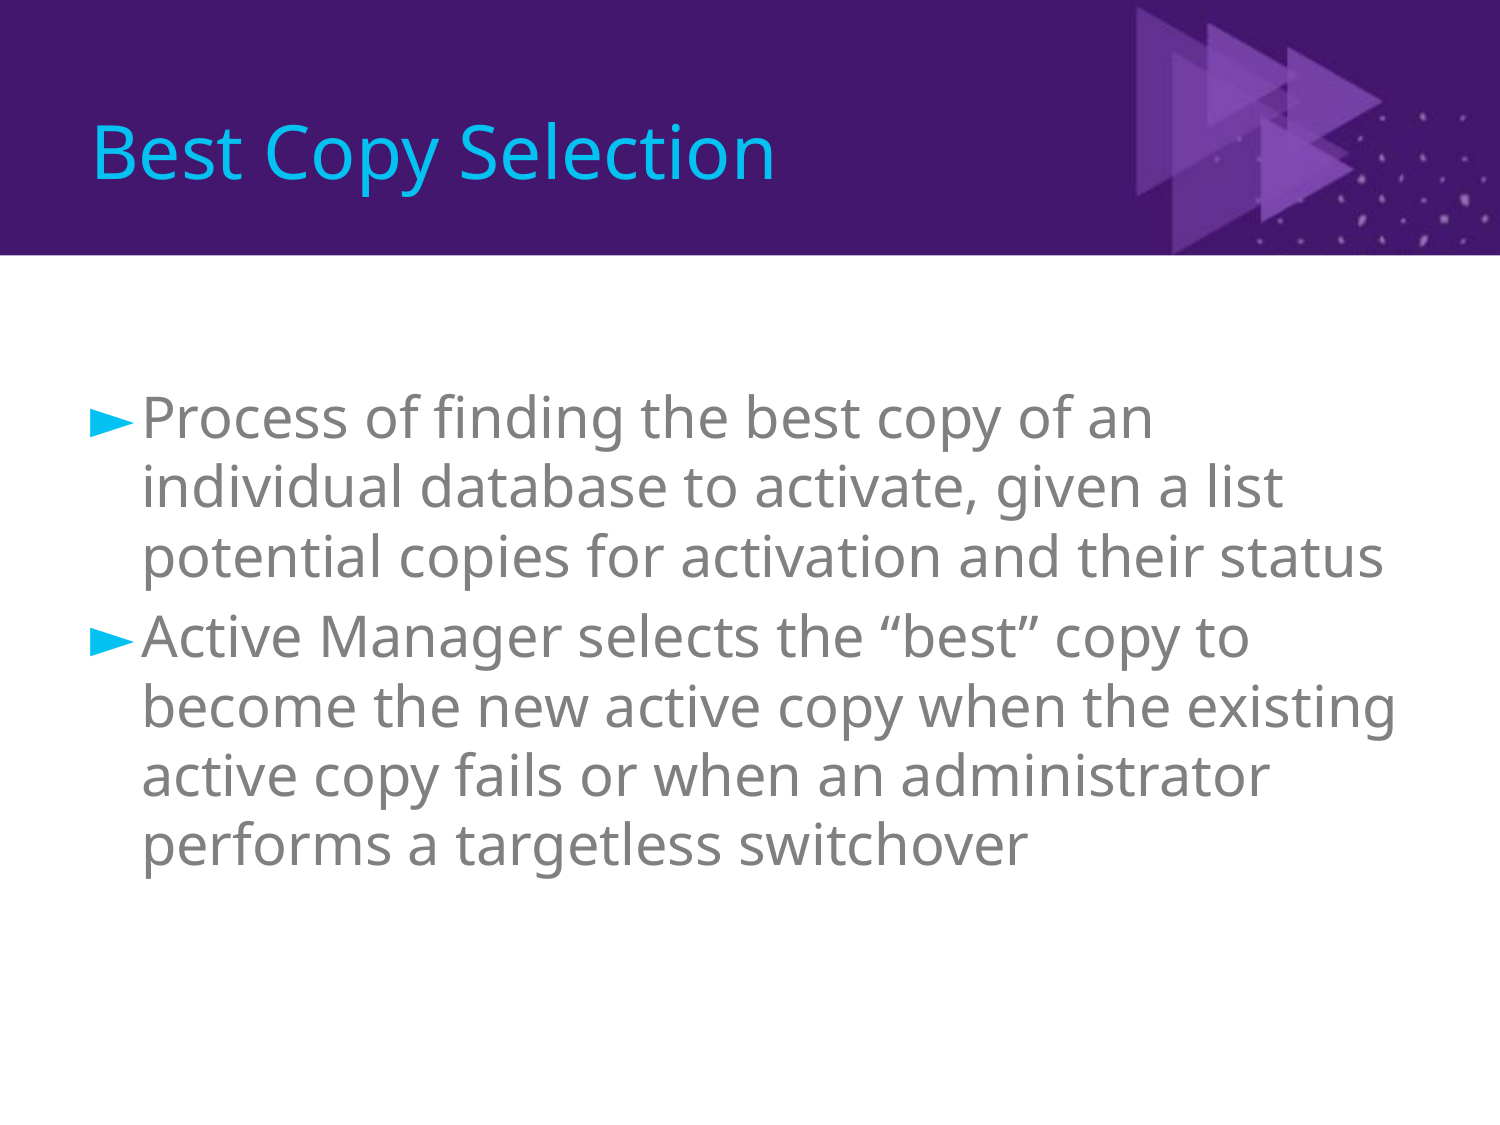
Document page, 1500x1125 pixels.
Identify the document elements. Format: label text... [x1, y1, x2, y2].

picture [0, 0, 1500, 255]
list Process of finding the best copy of an individual database to activate, given a list potential copies for activation and their status Active Manager selects the “best” copy to become the new active copy when the existing active copy fails or when an administrator performs a targetless switchover [75, 373, 1425, 1005]
title Best Copy Selection [75, 56, 1425, 244]
